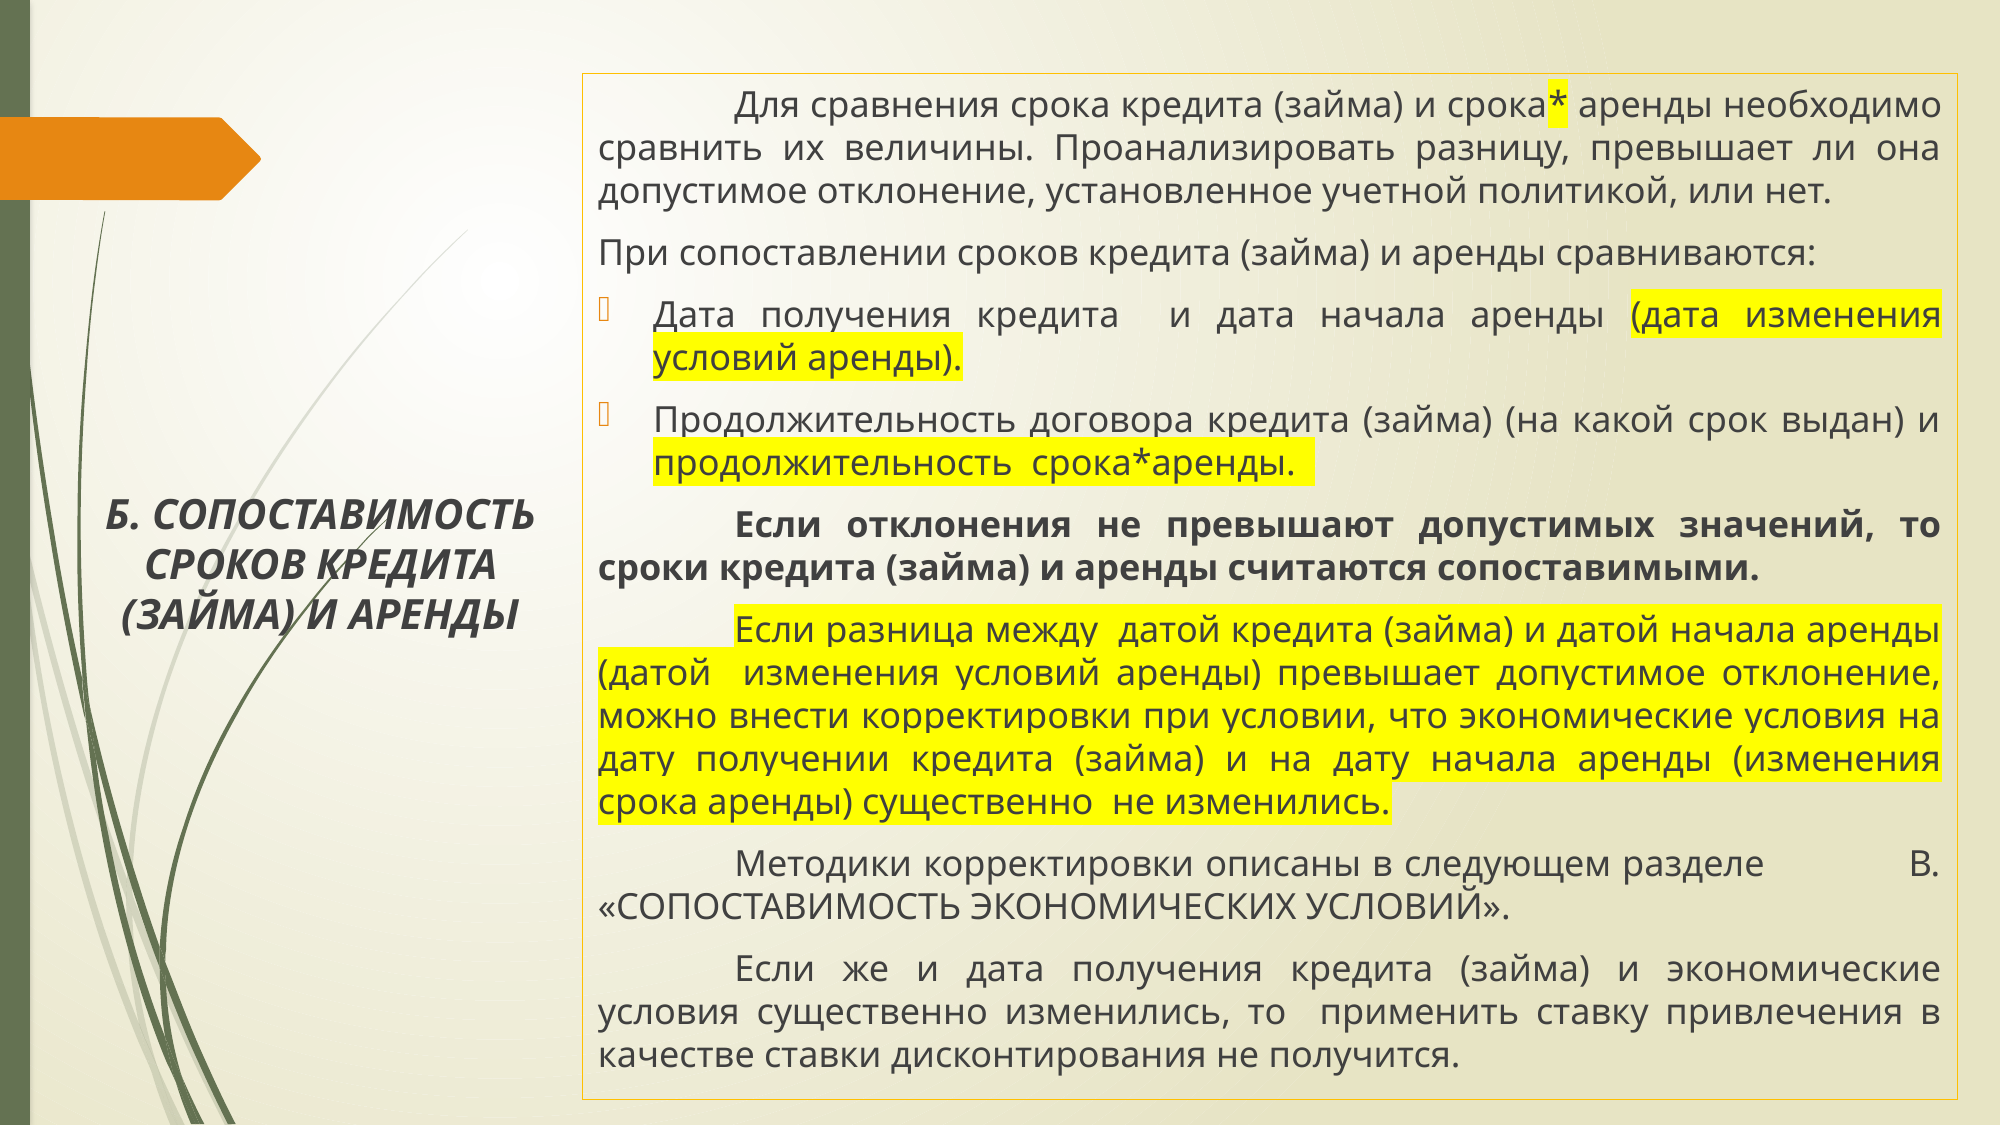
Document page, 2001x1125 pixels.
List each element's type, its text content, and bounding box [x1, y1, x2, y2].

list Для сравнения срока кредита (займа) и срока* аренды необходимо сравнить их величины. Проанализировать разницу, превышает ли она допустимое отклонение, установленное учетной политикой, или нет. При сопоставлении сроков кредита (займа) и аренды сравниваются: Дата получения кредита и дата начала аренды (дата изменения условий аренды). Продолжительность договора кредита (займа) (на какой срок выдан) и продолжительность срока*аренды. Если отклонения не превышают допустимых значений, то сроки кредита (займа) и аренды считаются сопоставимыми. Если разница между датой кредита (займа) и датой начала аренды (датой изменения условий аренды) превышает допустимое отклонение, можно внести корректировки при условии, что экономические условия на дату получении кредита (займа) и на дату начала аренды (изменения срока аренды) существенно не изменились. Методики корректировки описаны в следующем разделе В. «СОПОСТАВИМОСТЬ ЭКОНОМИЧЕСКИХ УСЛОВИЙ». Если же и дата получения кредита (займа) и экономические условия существенно изменились, то применить ставку привлечения в качестве ставки дисконтирования не получится. [582, 73, 1958, 1100]
title Б. СОПОСТАВИМОСТЬ СРОКОВ КРЕДИТА (ЗАЙМА) И АРЕНДЫ [76, 134, 566, 991]
